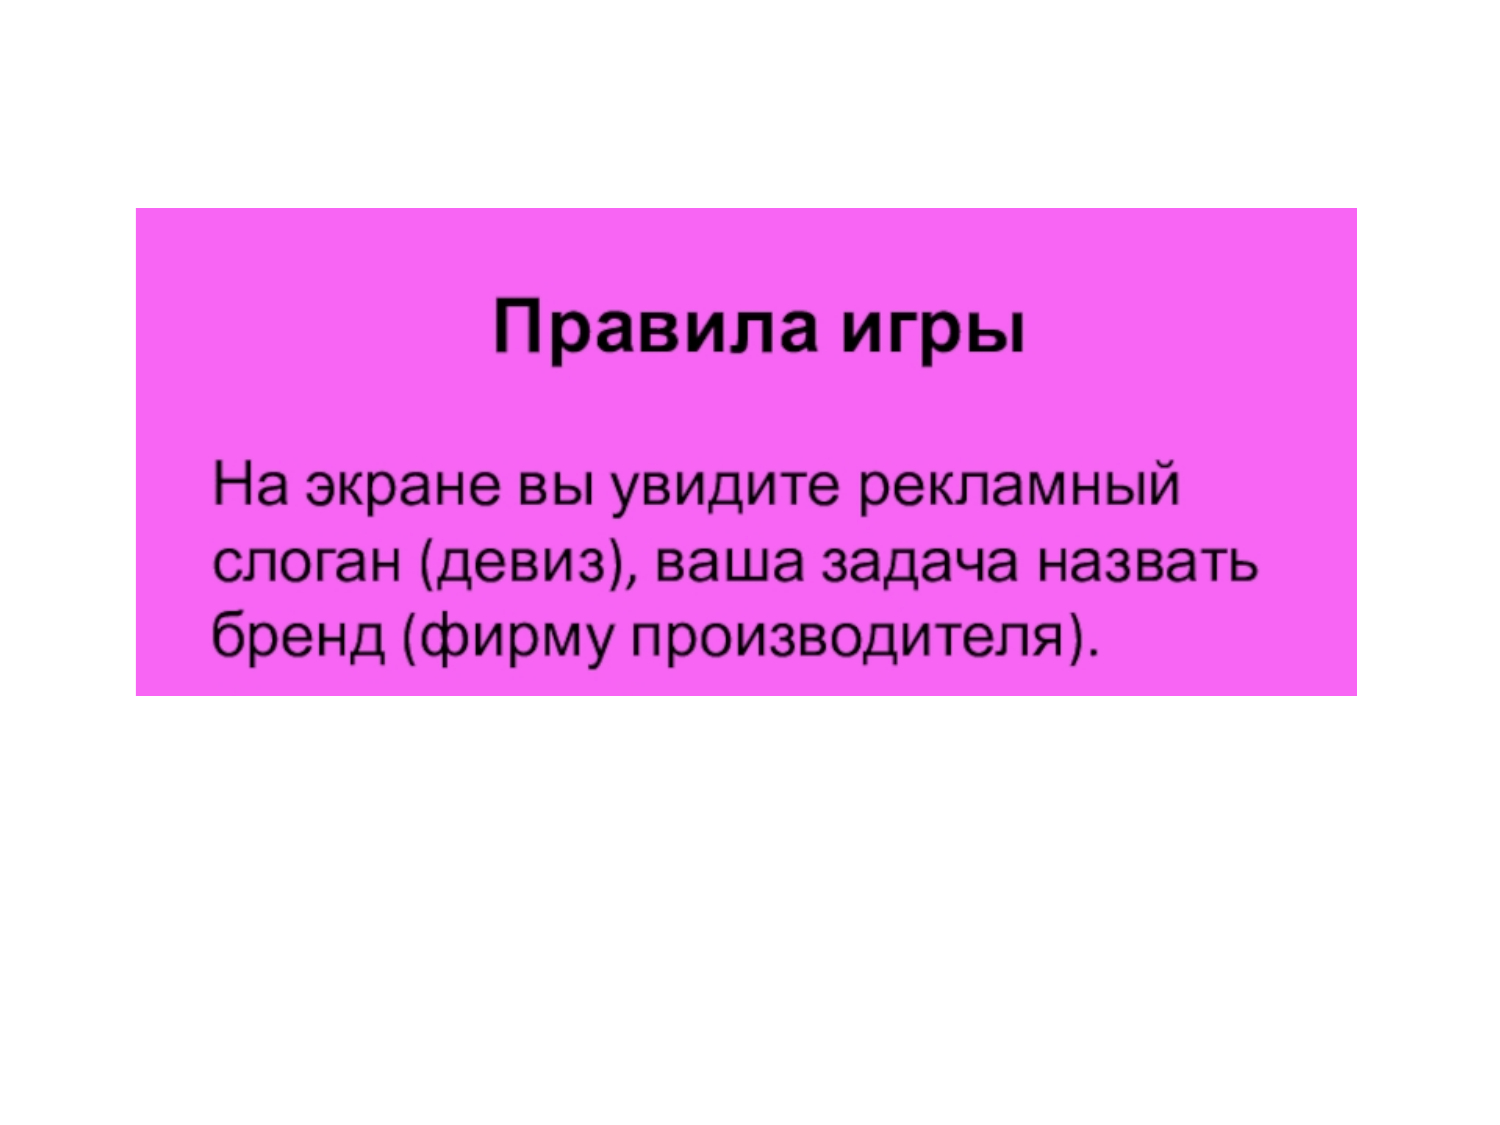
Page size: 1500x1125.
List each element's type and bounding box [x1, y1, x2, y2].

picture [135, 207, 1358, 696]
